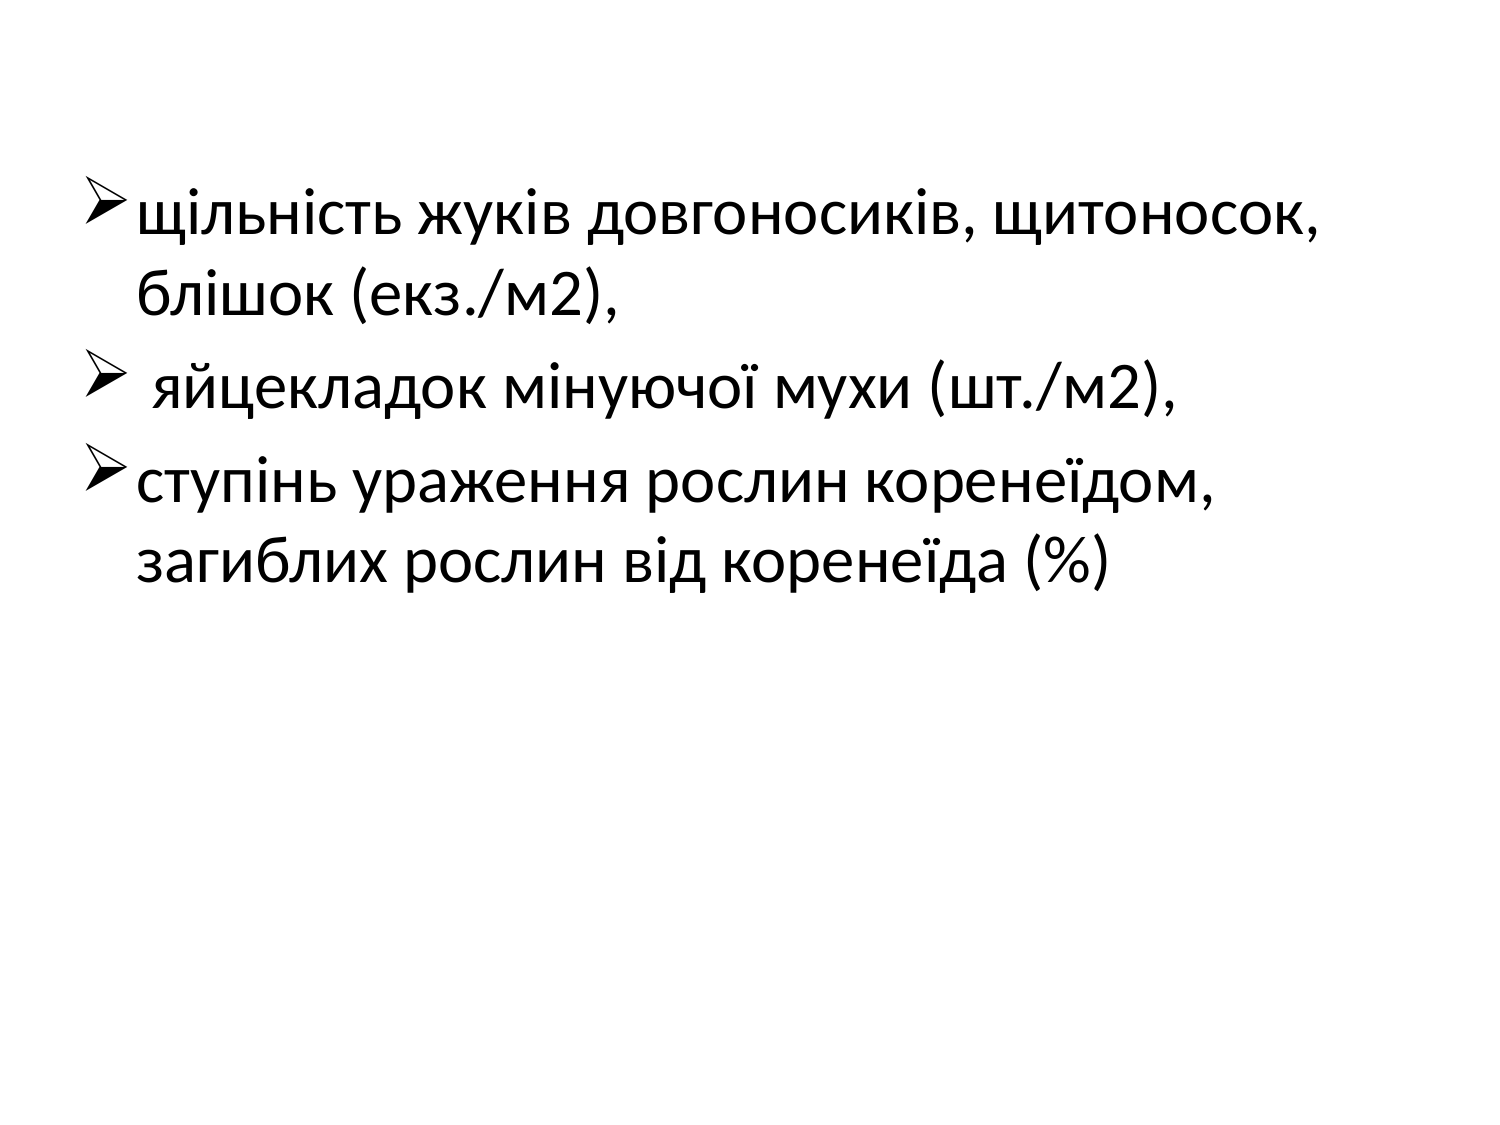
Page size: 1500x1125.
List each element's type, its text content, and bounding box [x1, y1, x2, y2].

list щільність жуків довгоносиків, щитоносок, блішок (екз./м2), яйцекладок мінуючої мухи (шт./м2), ступінь ураження рослин коренеїдом, загиблих рослин від коренеїда (%) [64, 160, 1415, 904]
